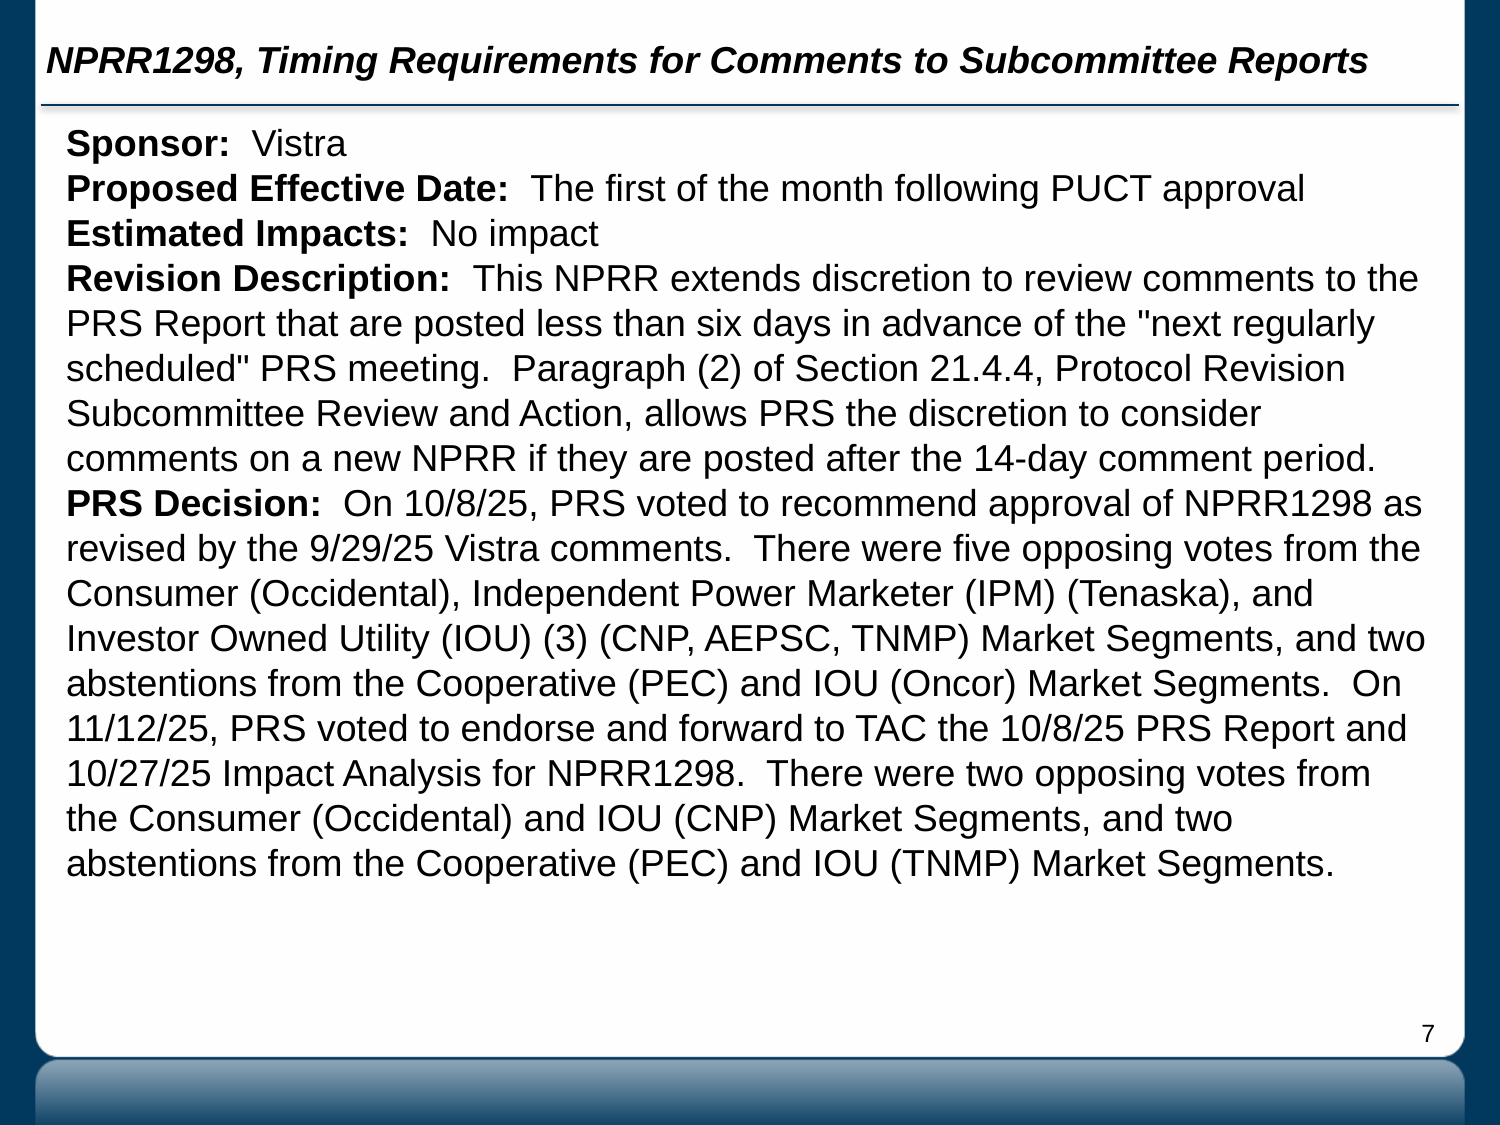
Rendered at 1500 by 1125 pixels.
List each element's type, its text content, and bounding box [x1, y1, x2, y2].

title NPRR1298, Timing Requirements for Comments to Subcommittee Reports [31, 20, 1464, 97]
text_box Sponsor: Vistra Proposed Effective Date: The first of the month following PUCT approval Estimated Impacts: No impact Revision Description: This NPRR extends discretion to review comments to the PRS Report that are posted less than six days in advance of the "next regularly scheduled" PRS meeting. Paragraph (2) of Section 21.4.4, Protocol Revision Subcommittee Review and Action, allows PRS the discretion to consider comments on a new NPRR if they are posted after the 14-day comment period. PRS Decision: On 10/8/25, PRS voted to recommend approval of NPRR1298 as revised by the 9/29/25 Vistra comments. There were five opposing votes from the Consumer (Occidental), Independent Power Marketer (IPM) (Tenaska), and Investor Owned Utility (IOU) (3) (CNP, AEPSC, TNMP) Market Segments, and two abstentions from the Cooperative (PEC) and IOU (Oncor) Market Segments. On 11/12/25, PRS voted to endorse and forward to TAC the 10/8/25 PRS Report and 10/27/25 Impact Analysis for NPRR1298. There were two opposing votes from the Consumer (Occidental) and IOU (CNP) Market Segments, and two abstentions from the Cooperative (PEC) and IOU (TNMP) Market Segments. [51, 111, 1444, 891]
picture [35, 0, 1465, 1125]
